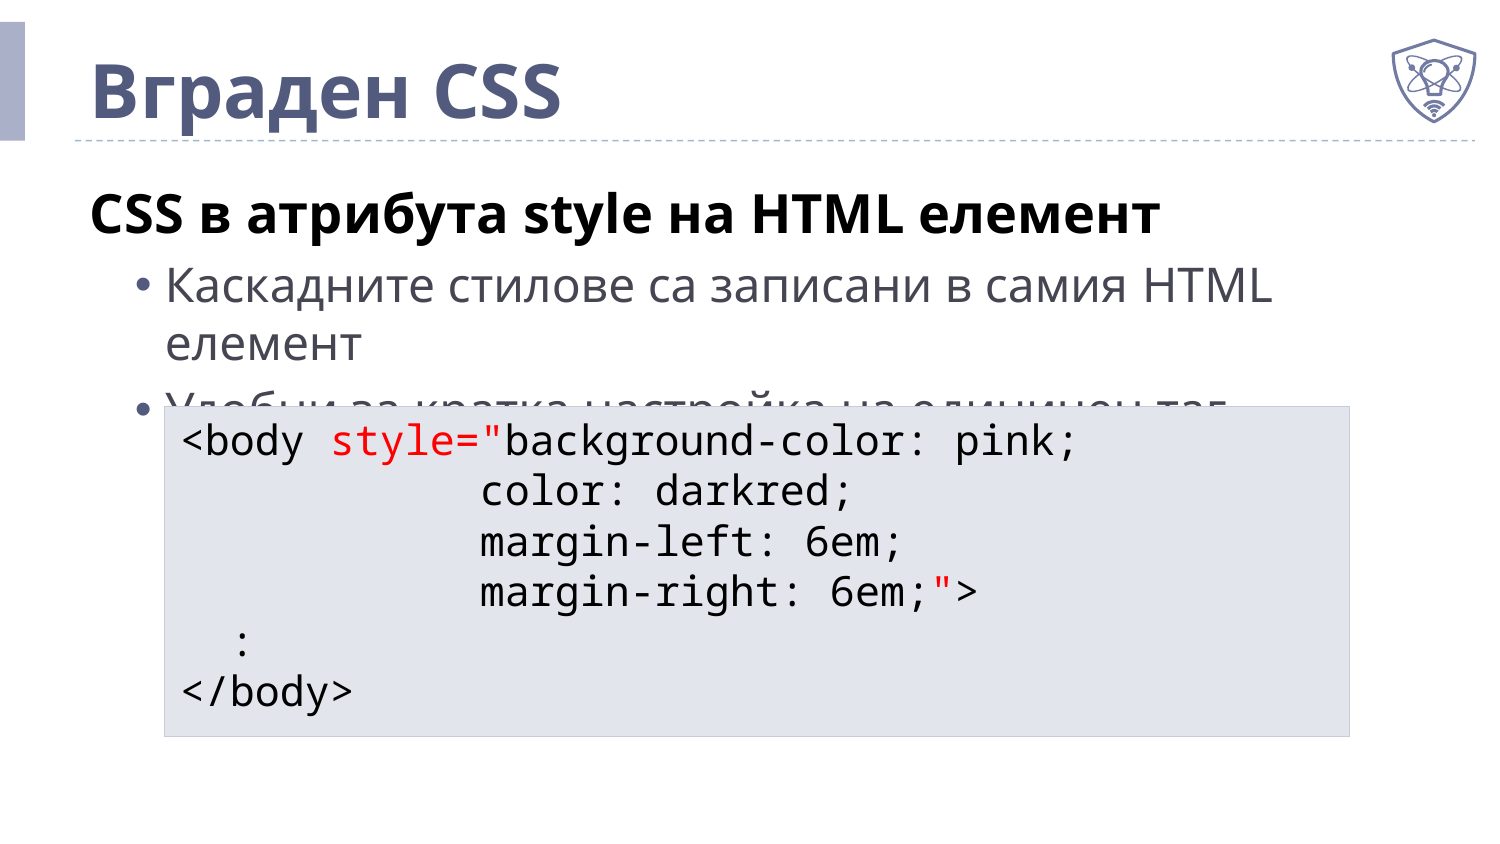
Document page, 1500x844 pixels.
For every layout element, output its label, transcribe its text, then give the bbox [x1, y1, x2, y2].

list CSS в атрибута style на HTML елемент Каскадните стилове са записани в самия HTML елемент Удобни за кратка настройка на единичен таг [75, 171, 1475, 835]
title Вграден CSS [75, 18, 1475, 141]
text_box <body style="background-color: pink; color: darkred; margin-left: 6em; margin-right: 6em;"> : </body> [164, 406, 1350, 737]
